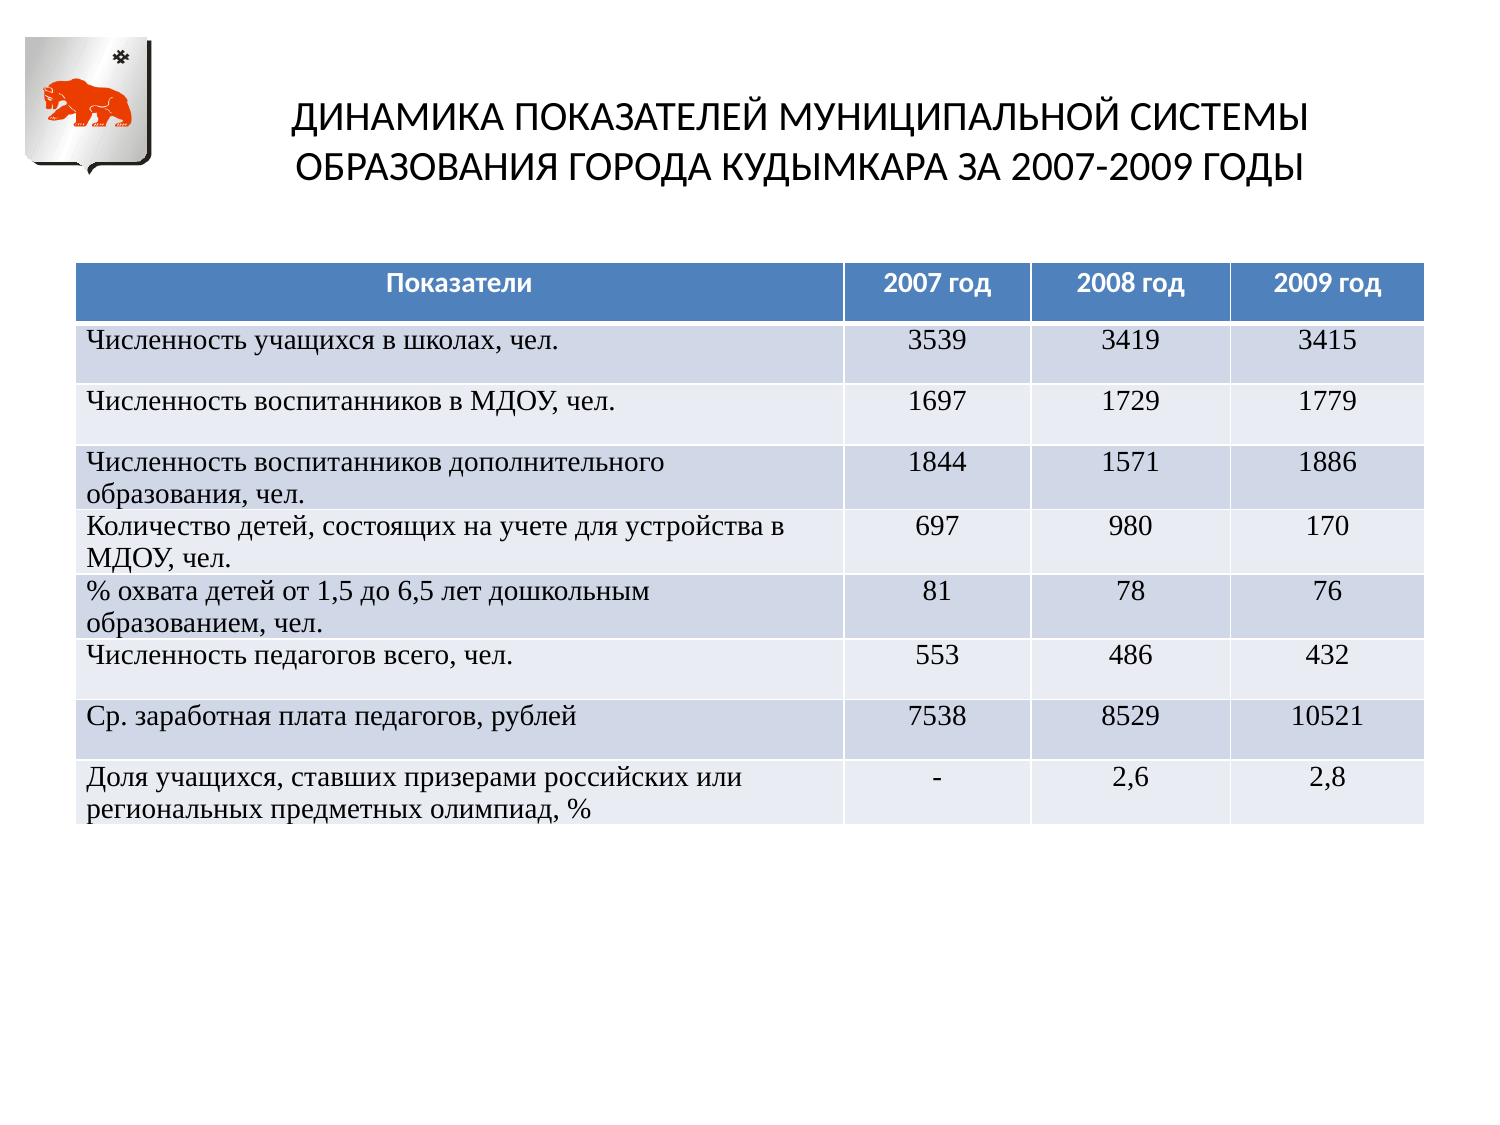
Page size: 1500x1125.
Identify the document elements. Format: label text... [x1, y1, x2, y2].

table_cell 81 [845, 575, 1030, 638]
table_cell 1571 [1032, 446, 1230, 509]
table_cell 3419 [1032, 326, 1230, 383]
table_cell 2,8 [1231, 761, 1424, 824]
table_header 2007 год [845, 263, 1030, 321]
table_cell Ср. заработная плата педагогов, рублей [76, 700, 843, 759]
table_cell % охвата детей от 1,5 до 6,5 лет дошкольным образованием, чел. [76, 575, 843, 638]
table_cell 170 [1231, 510, 1424, 573]
table_cell 8529 [1032, 700, 1230, 759]
table_cell 553 [845, 640, 1030, 699]
table_cell 1729 [1032, 385, 1230, 444]
table_cell Численность учащихся в школах, чел. [76, 326, 843, 383]
table_cell 1697 [845, 385, 1030, 444]
table_cell Доля учащихся, ставших призерами российских или региональных предметных олимпиад, % [76, 761, 843, 824]
table_cell 10521 [1231, 700, 1424, 759]
table_cell 432 [1231, 640, 1424, 699]
table_cell 78 [1032, 575, 1230, 638]
table_cell 7538 [845, 700, 1030, 759]
table_cell 3539 [845, 326, 1030, 383]
table_cell 1886 [1231, 446, 1424, 509]
table_cell 697 [845, 510, 1030, 573]
table_cell 1844 [845, 446, 1030, 509]
table_header 2008 год [1032, 263, 1230, 321]
table_header 2009 год [1231, 263, 1424, 321]
table_cell 486 [1032, 640, 1230, 699]
table_header Показатели [76, 263, 843, 321]
table_cell Численность педагогов всего, чел. [76, 640, 843, 699]
table_cell Численность воспитанников дополнительного образования, чел. [76, 446, 843, 509]
picture [23, 34, 153, 176]
table_cell - [845, 761, 1030, 824]
table_cell 3415 [1231, 326, 1424, 383]
table_cell 980 [1032, 510, 1230, 573]
table_cell 2,6 [1032, 761, 1230, 824]
title ДИНАМИКА ПОКАЗАТЕЛЕЙ МУНИЦИПАЛЬНОЙ СИСТЕМЫ ОБРАЗОВАНИЯ ГОРОДА КУДЫМКАРА ЗА 2007-2009 ГОДЫ [175, 45, 1425, 233]
table_cell Количество детей, состоящих на учете для устройства в МДОУ, чел. [76, 510, 843, 573]
table_cell 76 [1231, 575, 1424, 638]
table_cell 1779 [1231, 385, 1424, 444]
table_cell Численность воспитанников в МДОУ, чел. [76, 385, 843, 444]
